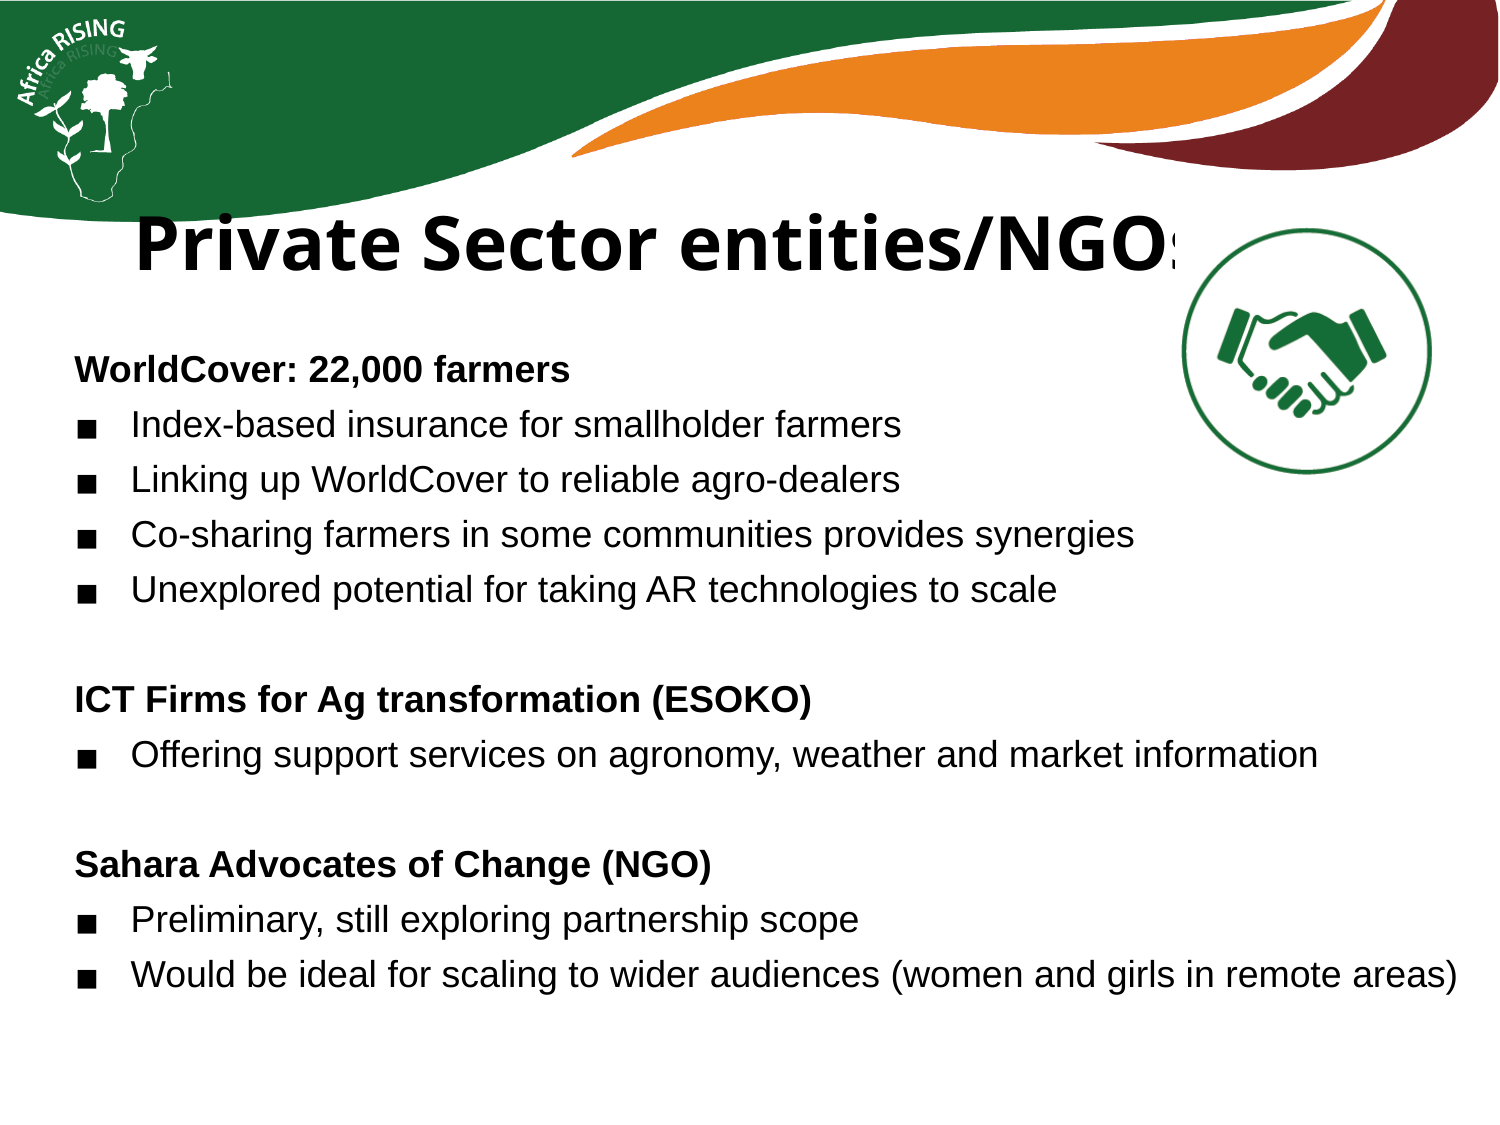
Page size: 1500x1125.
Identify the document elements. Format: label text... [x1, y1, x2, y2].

text_box WorldCover: 22,000 farmers Index-based insurance for smallholder farmers Linking up WorldCover to reliable agro-dealers Co-sharing farmers in some communities provides synergies Unexplored potential for taking AR technologies to scale ICT Firms for Ag transformation (ESOKO) Offering support services on agronomy, weather and market information Sahara Advocates of Change (NGO) Preliminary, still exploring partnership scope Would be ideal for scaling to wider audiences (women and girls in remote areas) [59, 337, 1474, 1003]
list Private Sector entities/NGOs [99, 187, 1375, 325]
picture [0, 0, 1499, 482]
